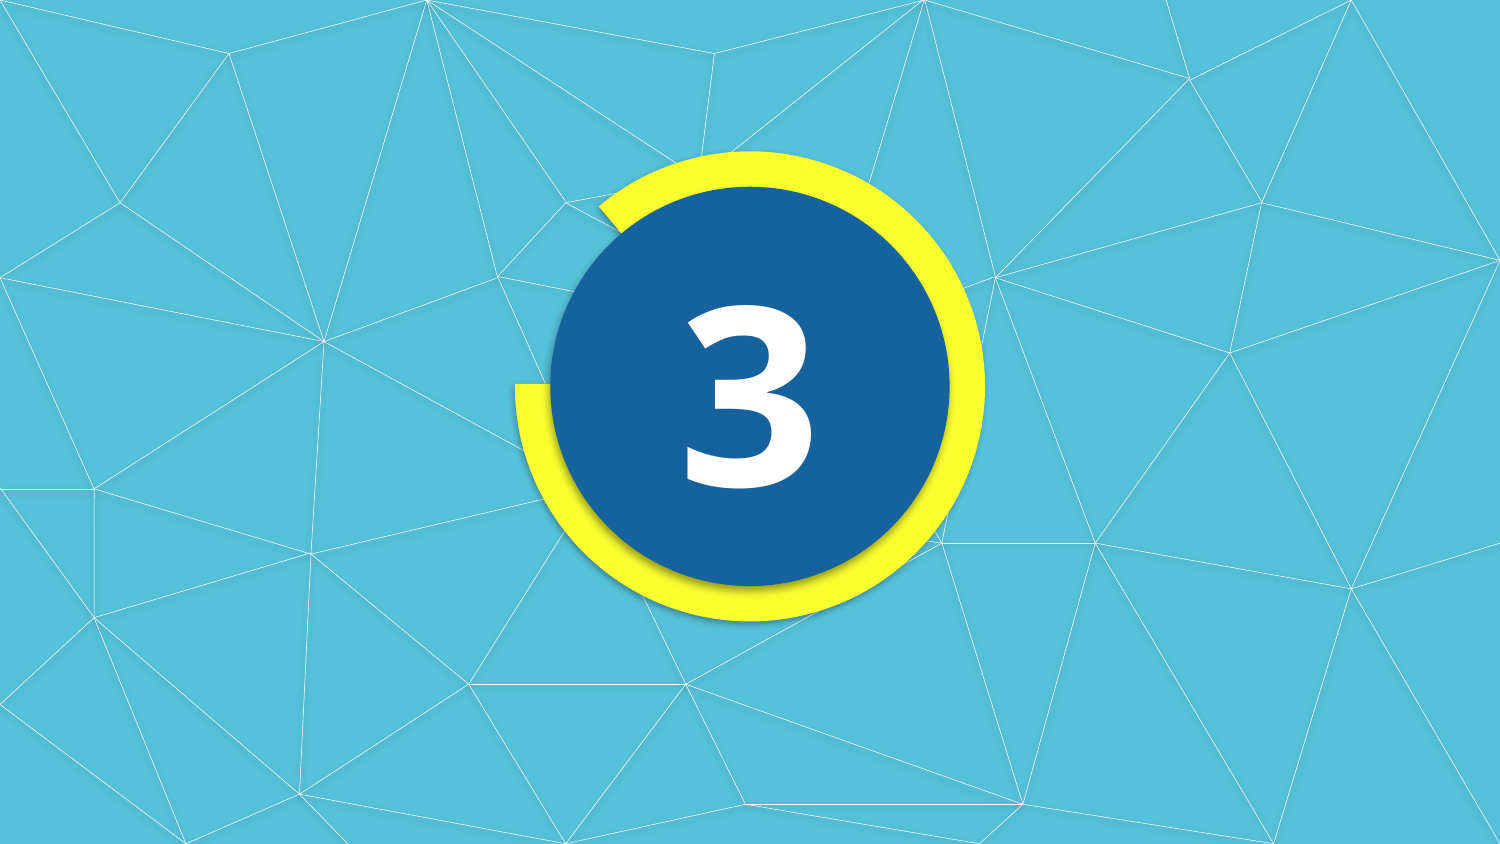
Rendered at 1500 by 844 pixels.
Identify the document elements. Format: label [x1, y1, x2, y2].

text_box [514, 151, 986, 622]
text_box [0, 0, 1500, 844]
